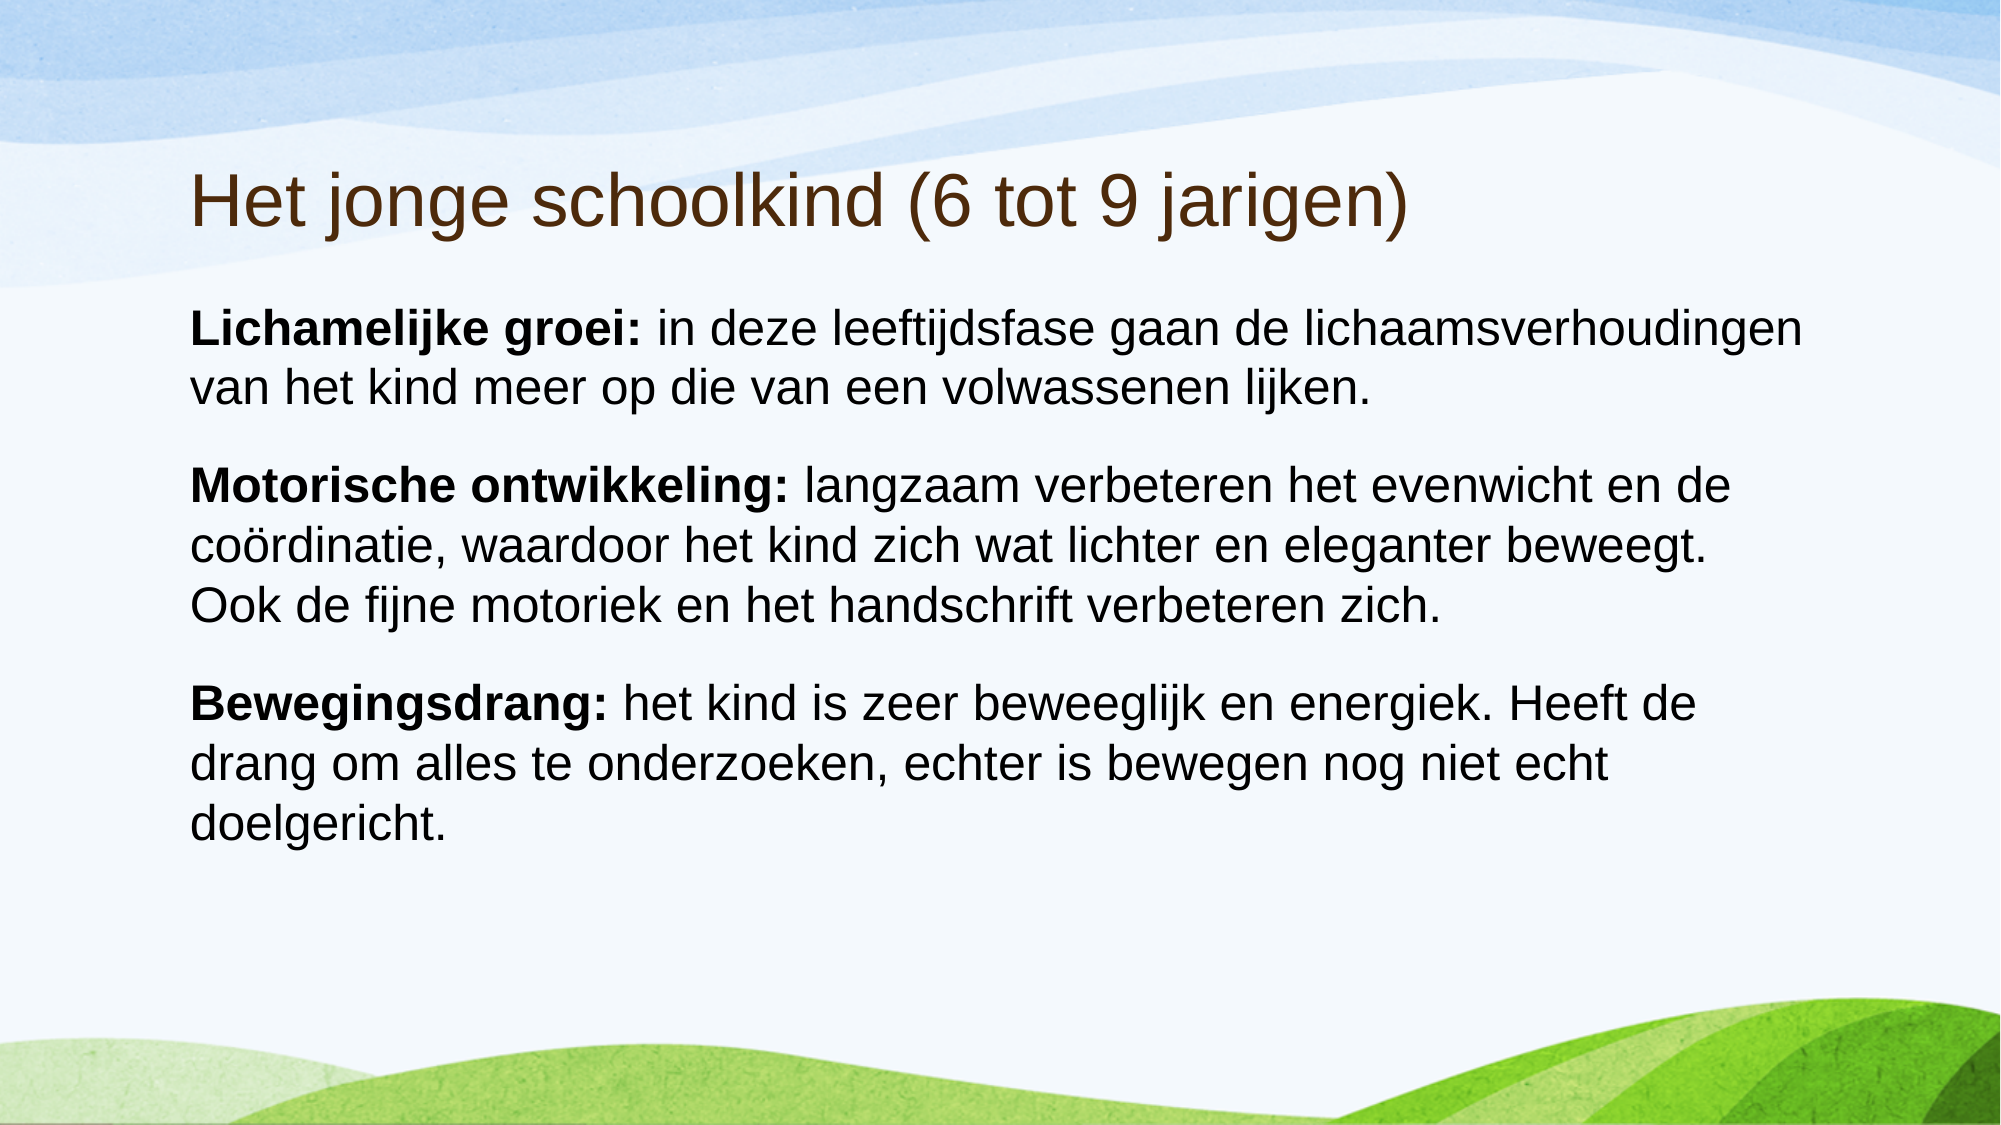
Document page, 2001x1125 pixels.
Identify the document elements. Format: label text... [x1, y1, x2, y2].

list Lichamelijke groei: in deze leeftijdsfase gaan de lichaamsverhoudingen van het kind meer op die van een volwassenen lijken. Motorische ontwikkeling: langzaam verbeteren het evenwicht en de coördinatie, waardoor het kind zich wat lichter en eleganter beweegt. Ook de fijne motoriek en het handschrift verbeteren zich. Bewegingsdrang: het kind is zeer beweeglijk en energiek. Heeft de drang om alles te onderzoeken, echter is bewegen nog niet echt doelgericht. [174, 287, 1825, 982]
title Het jonge schoolkind (6 tot 9 jarigen) [174, 50, 1825, 250]
picture [0, 0, 2001, 1125]
